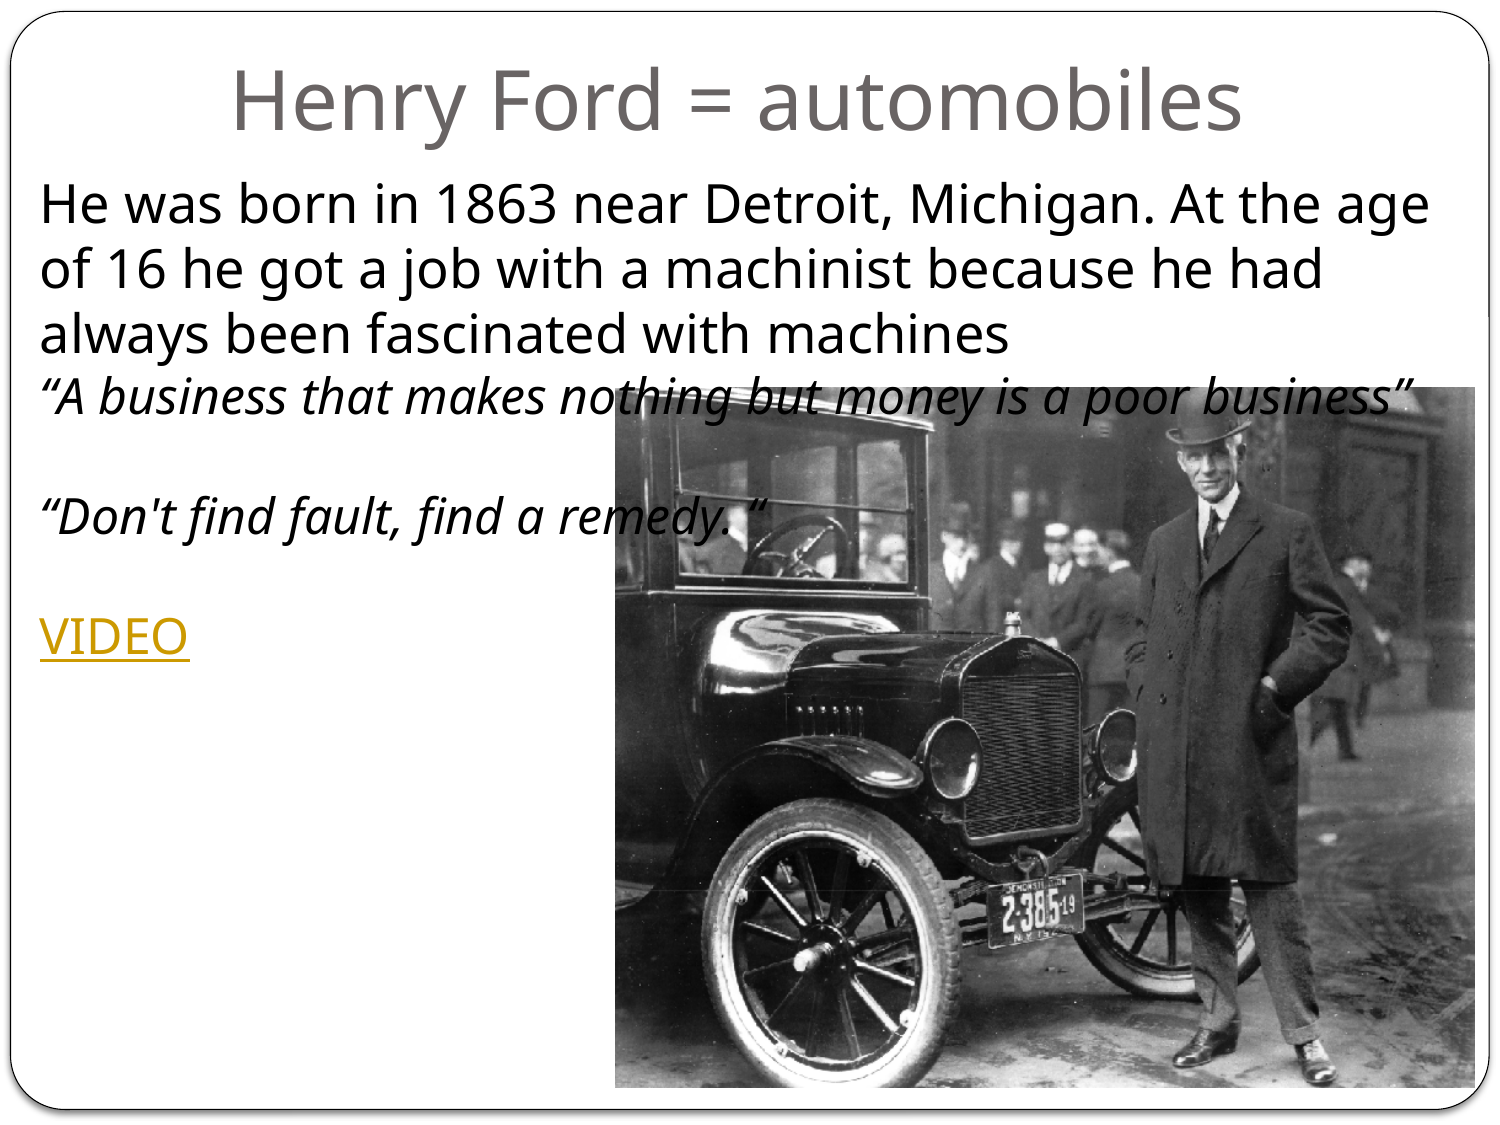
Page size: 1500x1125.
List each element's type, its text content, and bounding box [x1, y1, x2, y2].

text_box He was born in 1863 near Detroit, Michigan. At the age of 16 he got a job with a machinist because he had always been fascinated with machines “A business that makes nothing but money is a poor business” “Don't find fault, find a remedy. “ VIDEO [24, 162, 1500, 801]
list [615, 387, 1476, 1088]
title Henry Ford = automobiles [99, 0, 1375, 162]
